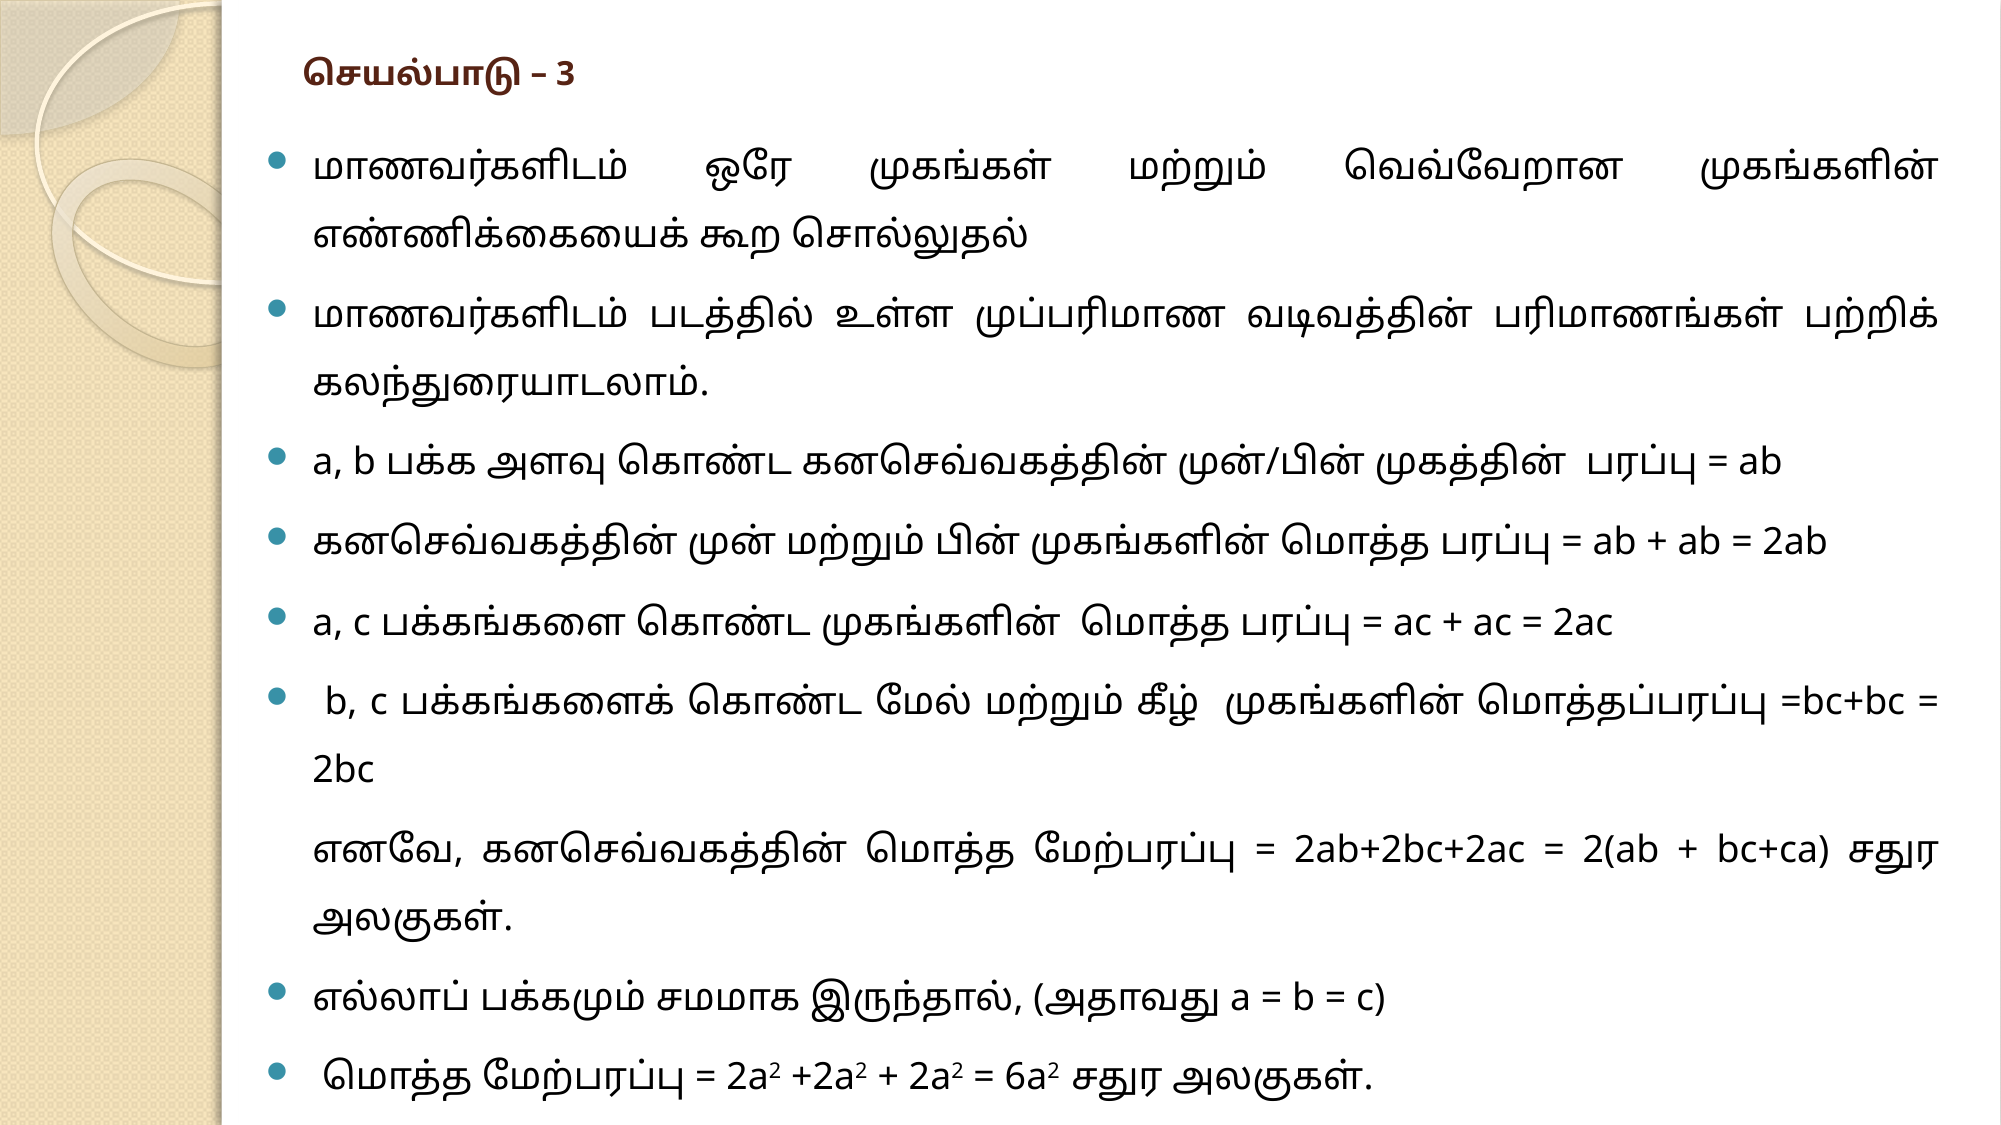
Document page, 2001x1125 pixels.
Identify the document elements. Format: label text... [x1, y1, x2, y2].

title செயல்பாடு – 3 [287, 45, 1025, 100]
list மாணவர்களிடம் ஒரே முகங்கள் மற்றும் வெவ்வேறான முகங்களின் எண்ணிக்கையைக் கூற சொல்லுதல் மாணவர்களிடம் படத்தில் உள்ள முப்பரிமாண வடிவத்தின் பரிமாணங்கள் பற்றிக் கலந்துரையாடலாம். a, b பக்க அளவு கொண்ட கனசெவ்வகத்தின் முன்/பின் முகத்தின் பரப்பு = ab கனசெவ்வகத்தின் முன் மற்றும் பின் முகங்களின் மொத்த பரப்பு = ab + ab = 2ab a, c பக்கங்களை கொண்ட முகங்களின் மொத்த பரப்பு = ac + ac = 2ac b, c பக்கங்களைக் கொண்ட மேல் மற்றும் கீழ் முகங்களின் மொத்தப்பரப்பு =bc+bc = 2bc எனவே, கனசெவ்வகத்தின் மொத்த மேற்பரப்பு = 2ab+2bc+2ac = 2(ab + bc+ca) சதுர அலகுகள். எல்லாப் பக்கமும் சமமாக இருந்தால், (அதாவது a = b = c) மொத்த மேற்பரப்பு = 2a2 +2a2 + 2a2 = 6a2 சதுர அலகுகள். [237, 112, 1954, 1075]
